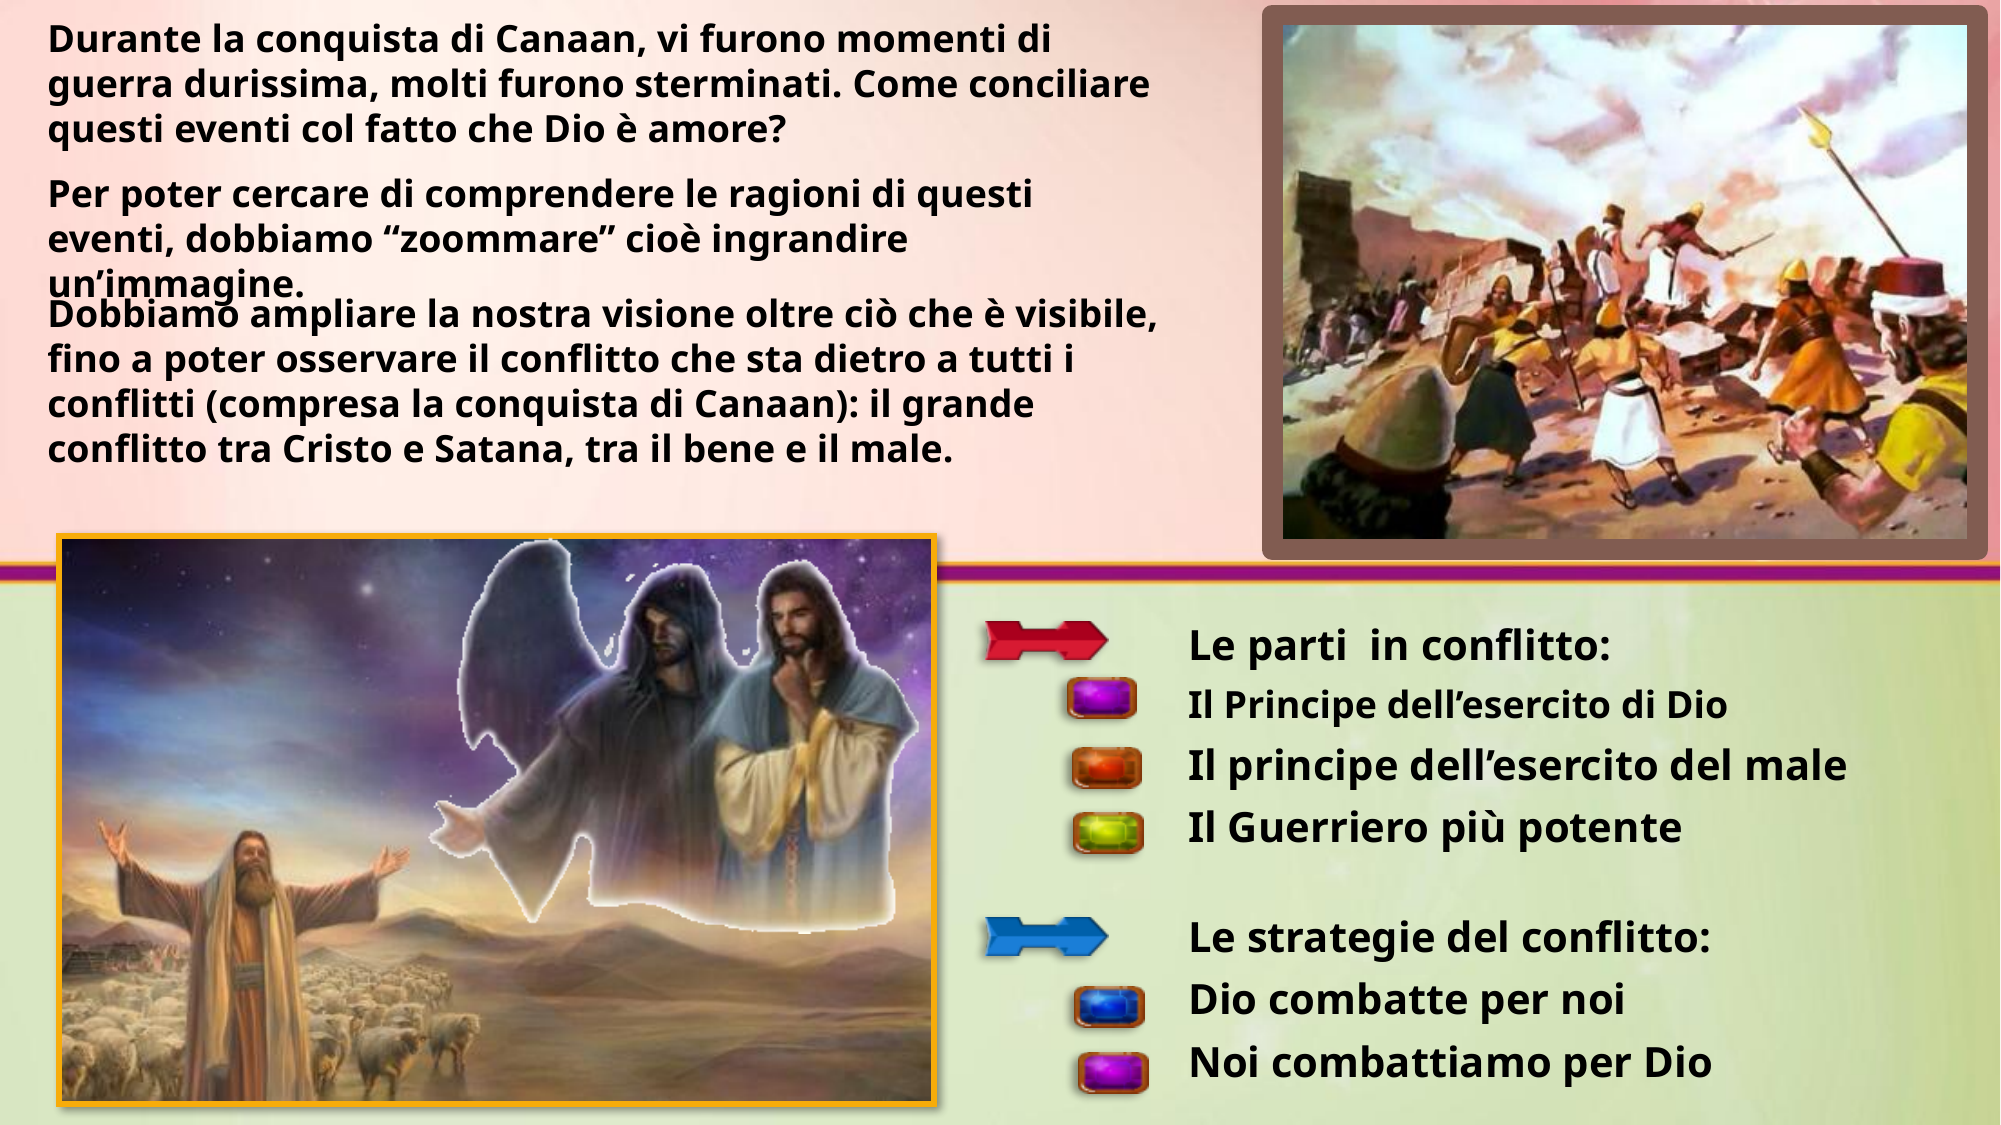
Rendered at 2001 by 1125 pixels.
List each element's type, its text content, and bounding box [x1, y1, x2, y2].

picture [0, 0, 2001, 1125]
text_box Per poter cercare di comprendere le ragioni di questi eventi, dobbiamo “zoommare” cioè ingrandire un’immagine. [32, 162, 1188, 313]
text_box Dobbiamo ampliare la nostra visione oltre ciò che è visibile, fino a poter osservare il conflitto che sta dietro a tutti i conflitti (compresa la conquista di Canaan): il grande conflitto tra Cristo e Satana, tra il bene e il male. [32, 313, 1188, 477]
text_box Durante la conquista di Canaan, vi furono momenti di guerra durissima, molti furono sterminati. Come conciliare questi eventi col fatto che Dio è amore? [32, 8, 1188, 158]
text_box Le parti in conflitto: Il Principe dell’esercito di Dio Il principe dell’esercito del male Il Guerriero più potente Le strategie del conflitto: Dio combatte per noi Noi combattiamo per Dio [1173, 610, 2000, 1094]
